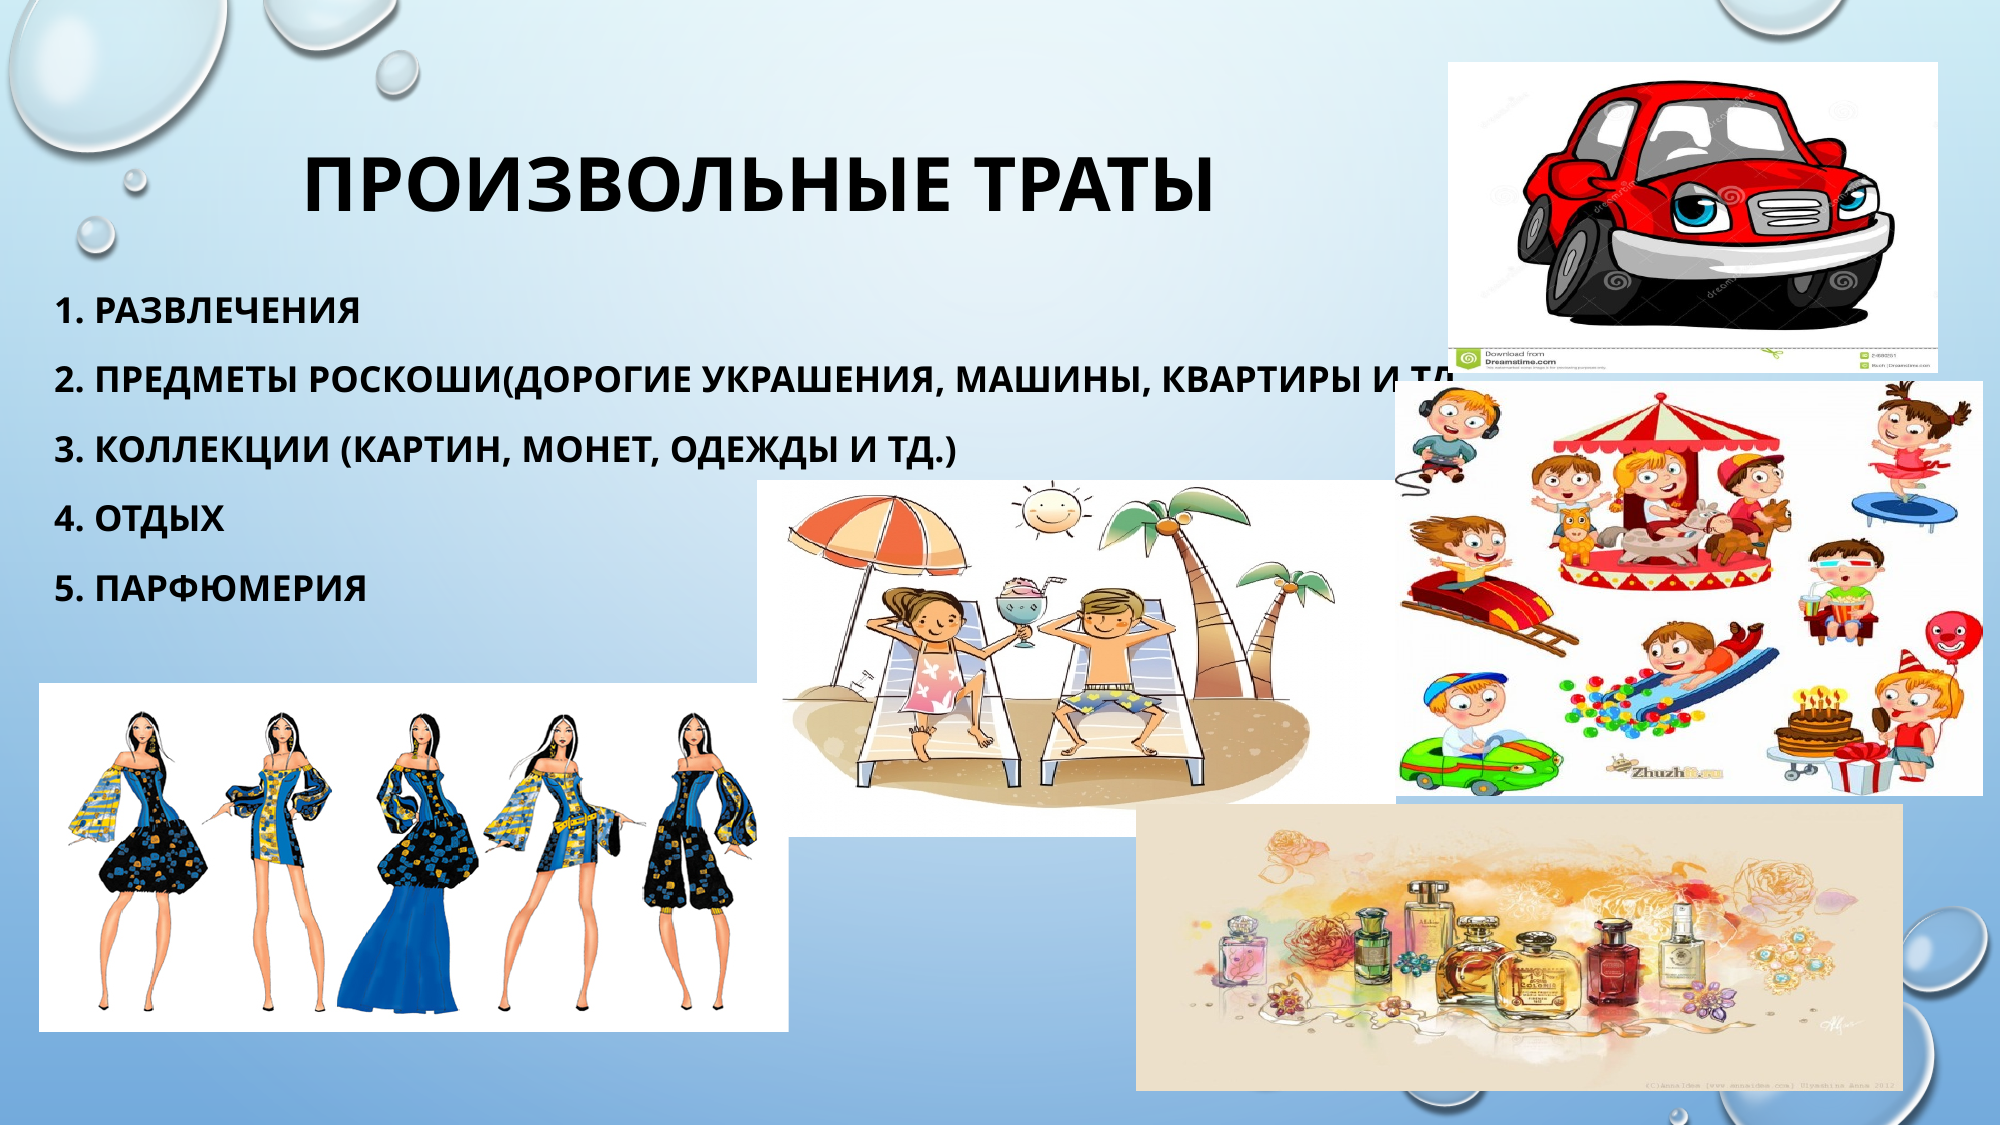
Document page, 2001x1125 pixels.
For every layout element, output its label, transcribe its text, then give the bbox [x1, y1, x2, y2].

picture [0, 0, 2000, 1125]
title Произвольные траты [0, 110, 1442, 263]
list 1. Развлечения 2. Предметы роскоши(дорогие украшения, машины, квартиры и тд. 3. Коллекции (картин, монет, одежды и тд.) 4. Отдых 5. Парфюмерия [39, 271, 1443, 654]
